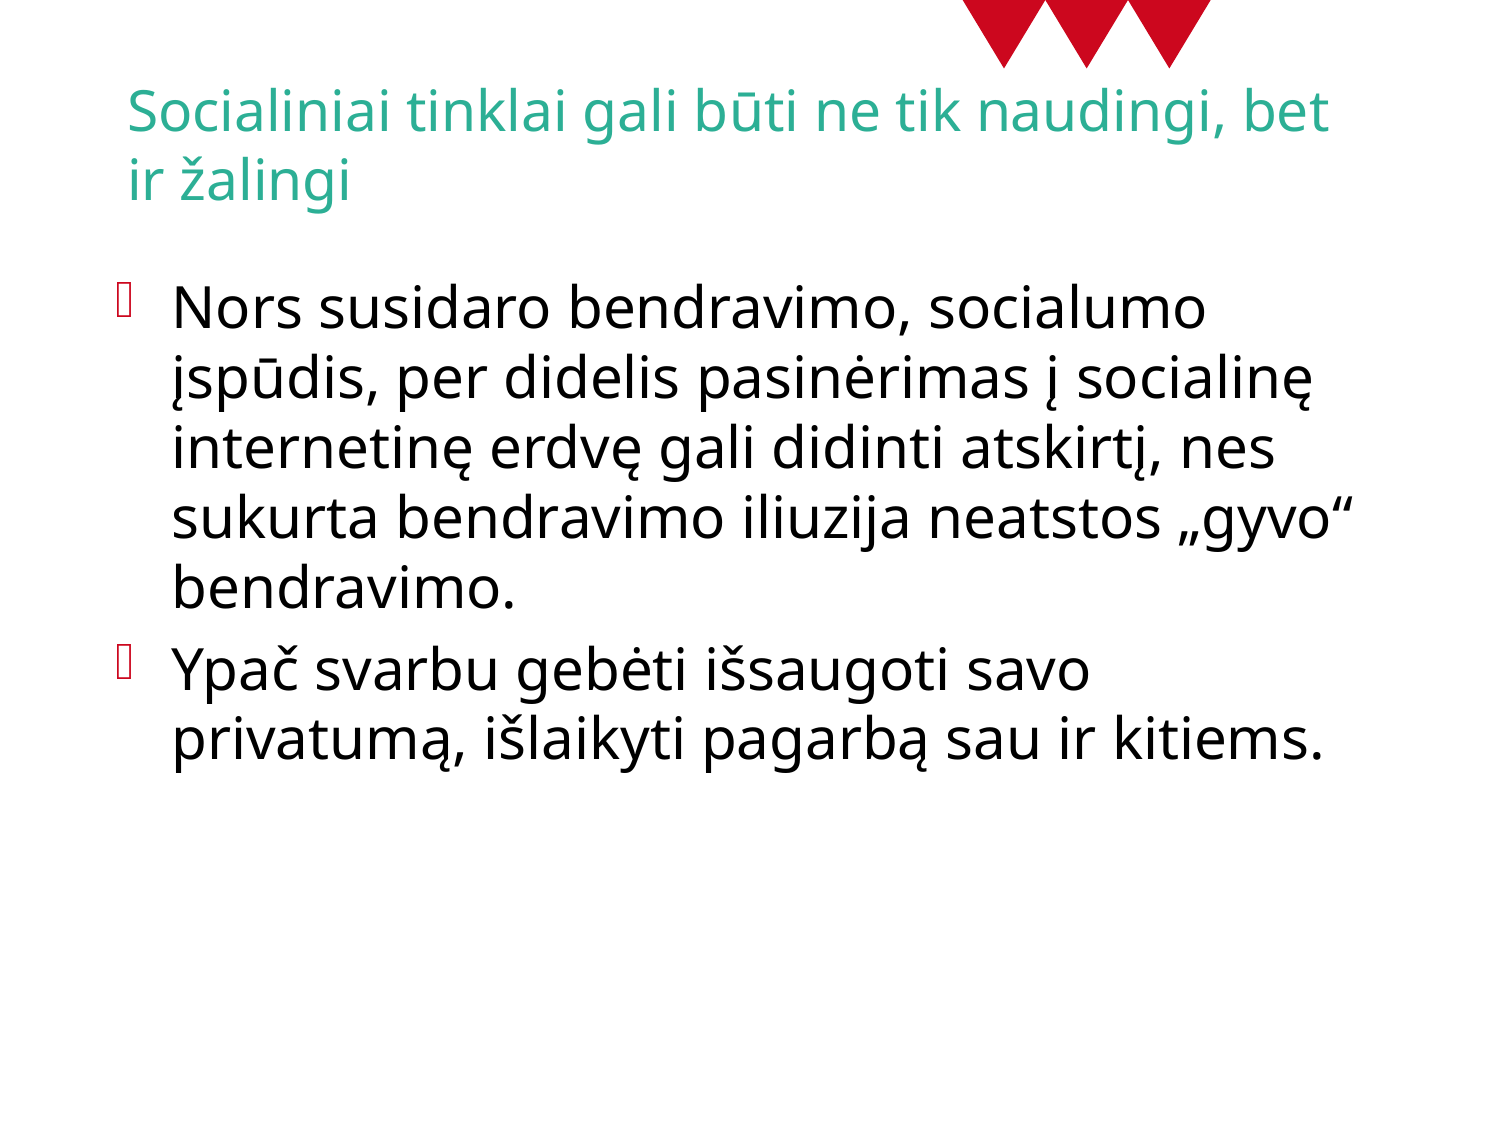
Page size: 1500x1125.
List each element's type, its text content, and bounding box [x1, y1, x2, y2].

list Nors susidaro bendravimo, socialumo įspūdis, per didelis pasinėrimas į socialinę internetinę erdvę gali didinti atskirtį, nes sukurta bendravimo iliuzija neatstos „gyvo“ bendravimo. Ypač svarbu gebėti išsaugoti savo privatumą, išlaikyti pagarbą sau ir kitiems. [100, 262, 1400, 1012]
title Socialiniai tinklai gali būti ne tik naudingi, bet ir žalingi [112, 66, 1388, 220]
